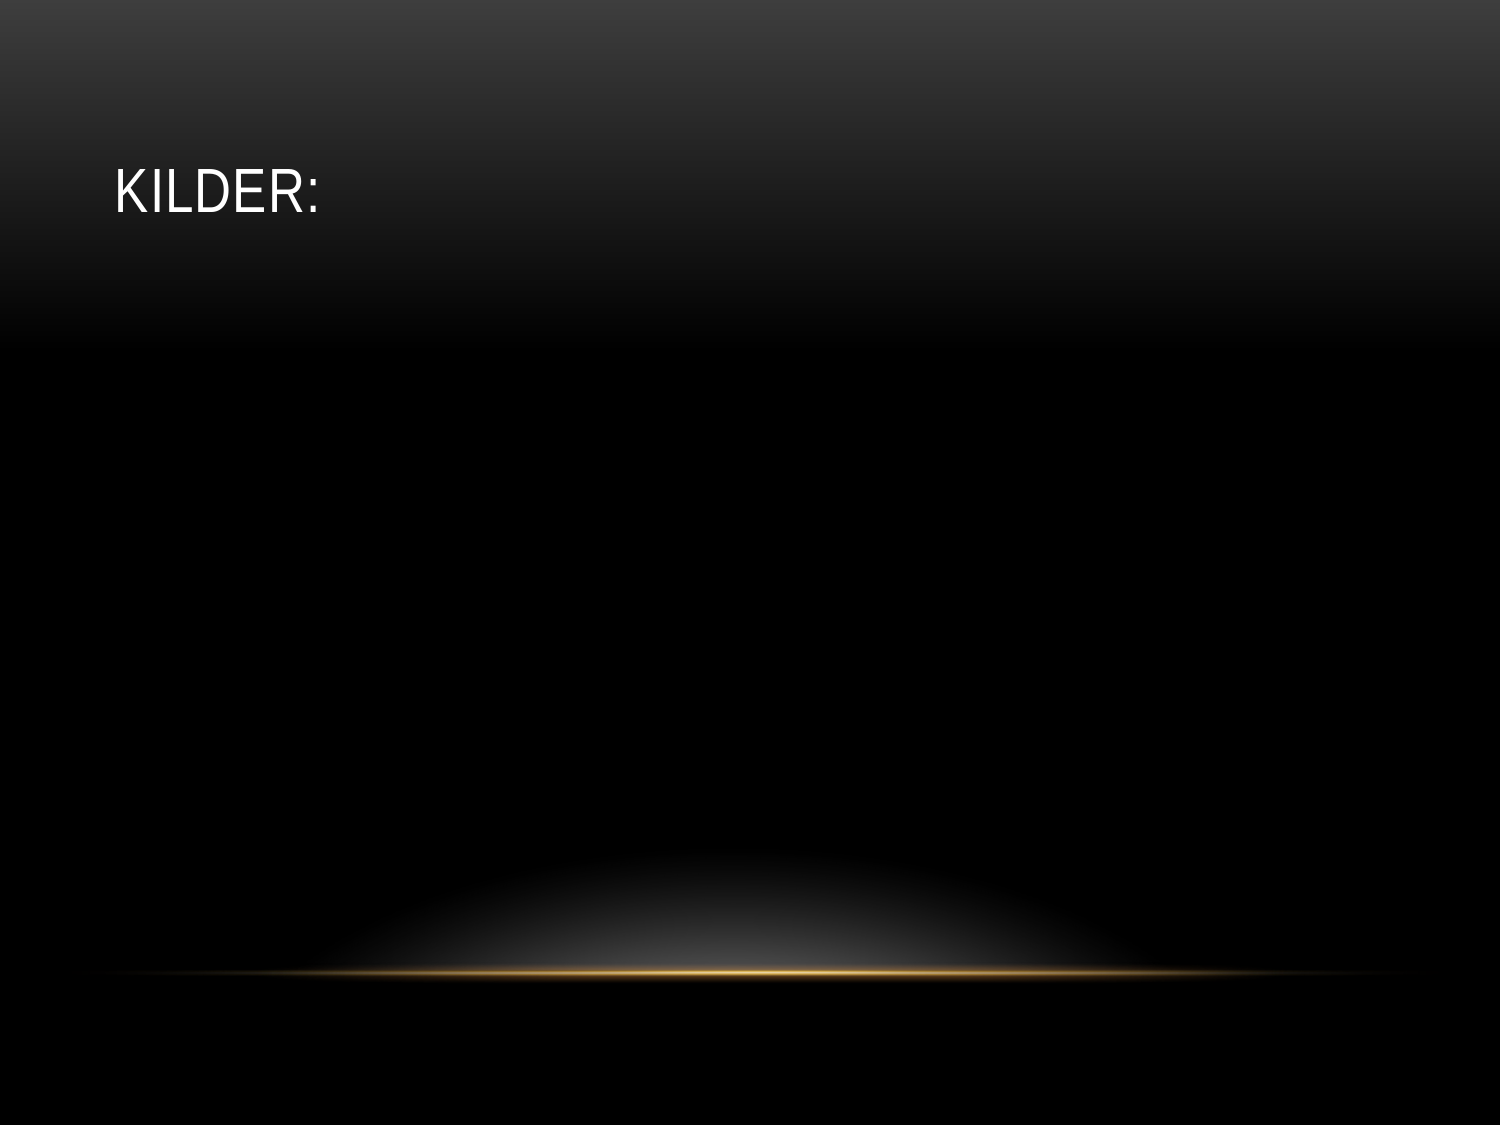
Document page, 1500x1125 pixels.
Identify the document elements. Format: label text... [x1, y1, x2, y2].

title Kilder: [99, 45, 1400, 233]
picture [0, 0, 1500, 1125]
